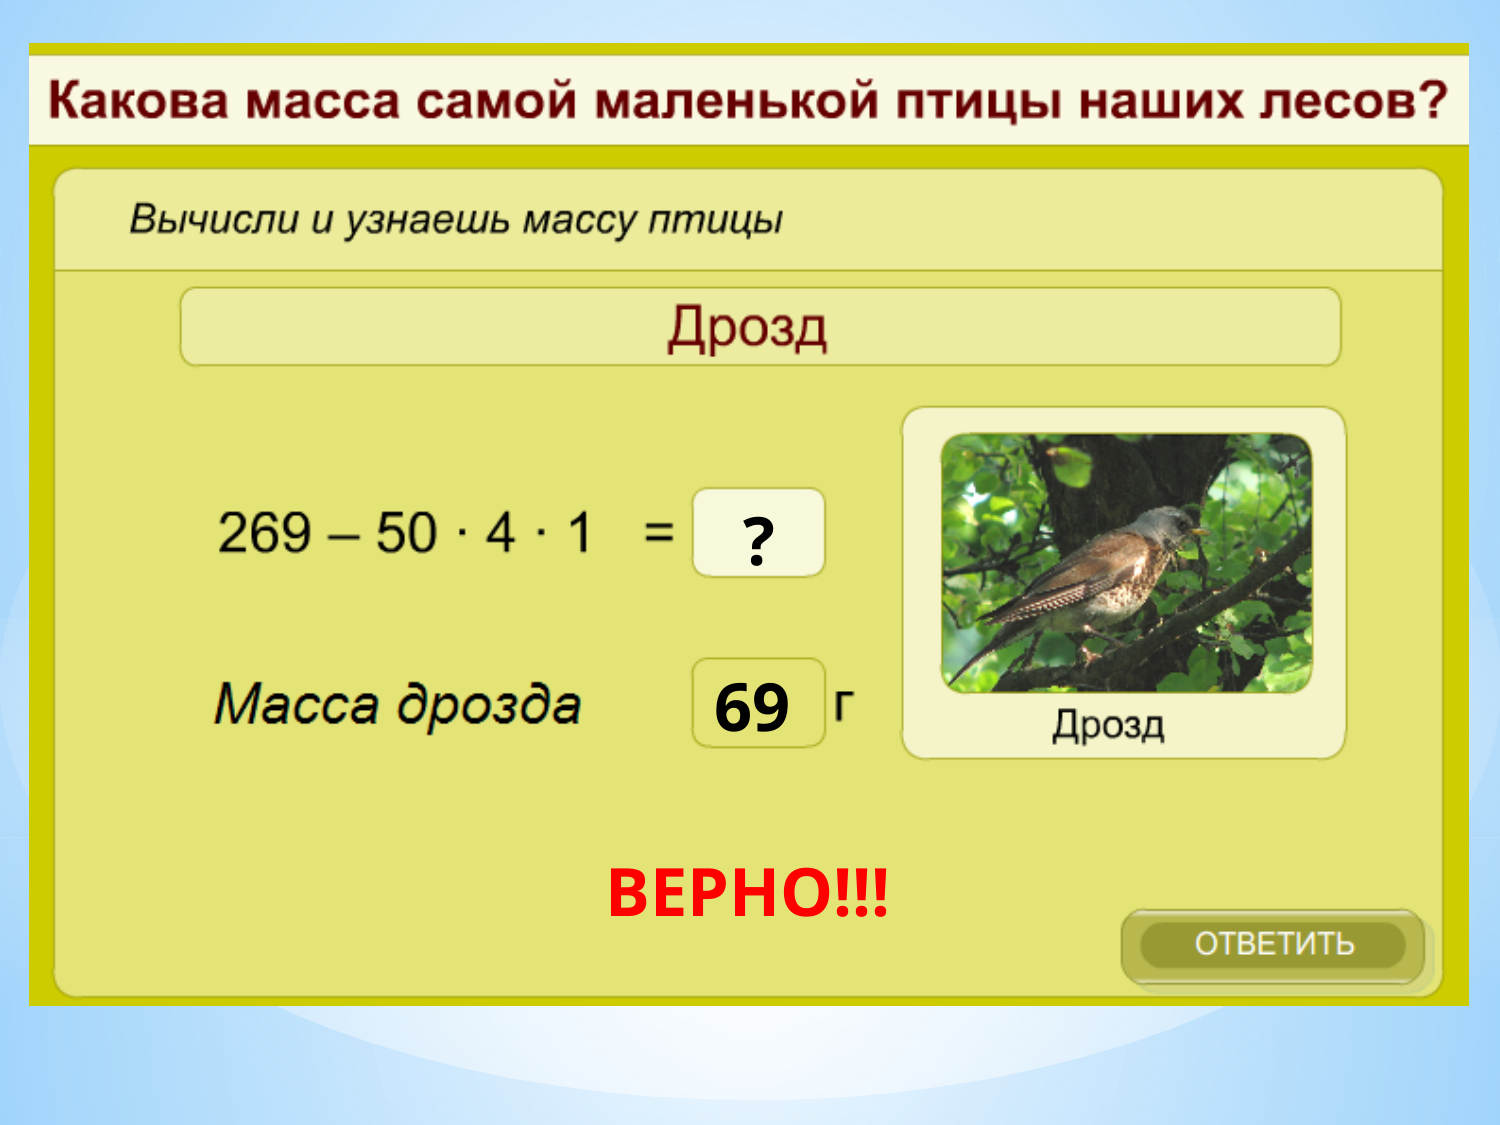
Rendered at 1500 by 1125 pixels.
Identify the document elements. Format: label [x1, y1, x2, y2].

picture [29, 43, 1470, 1006]
